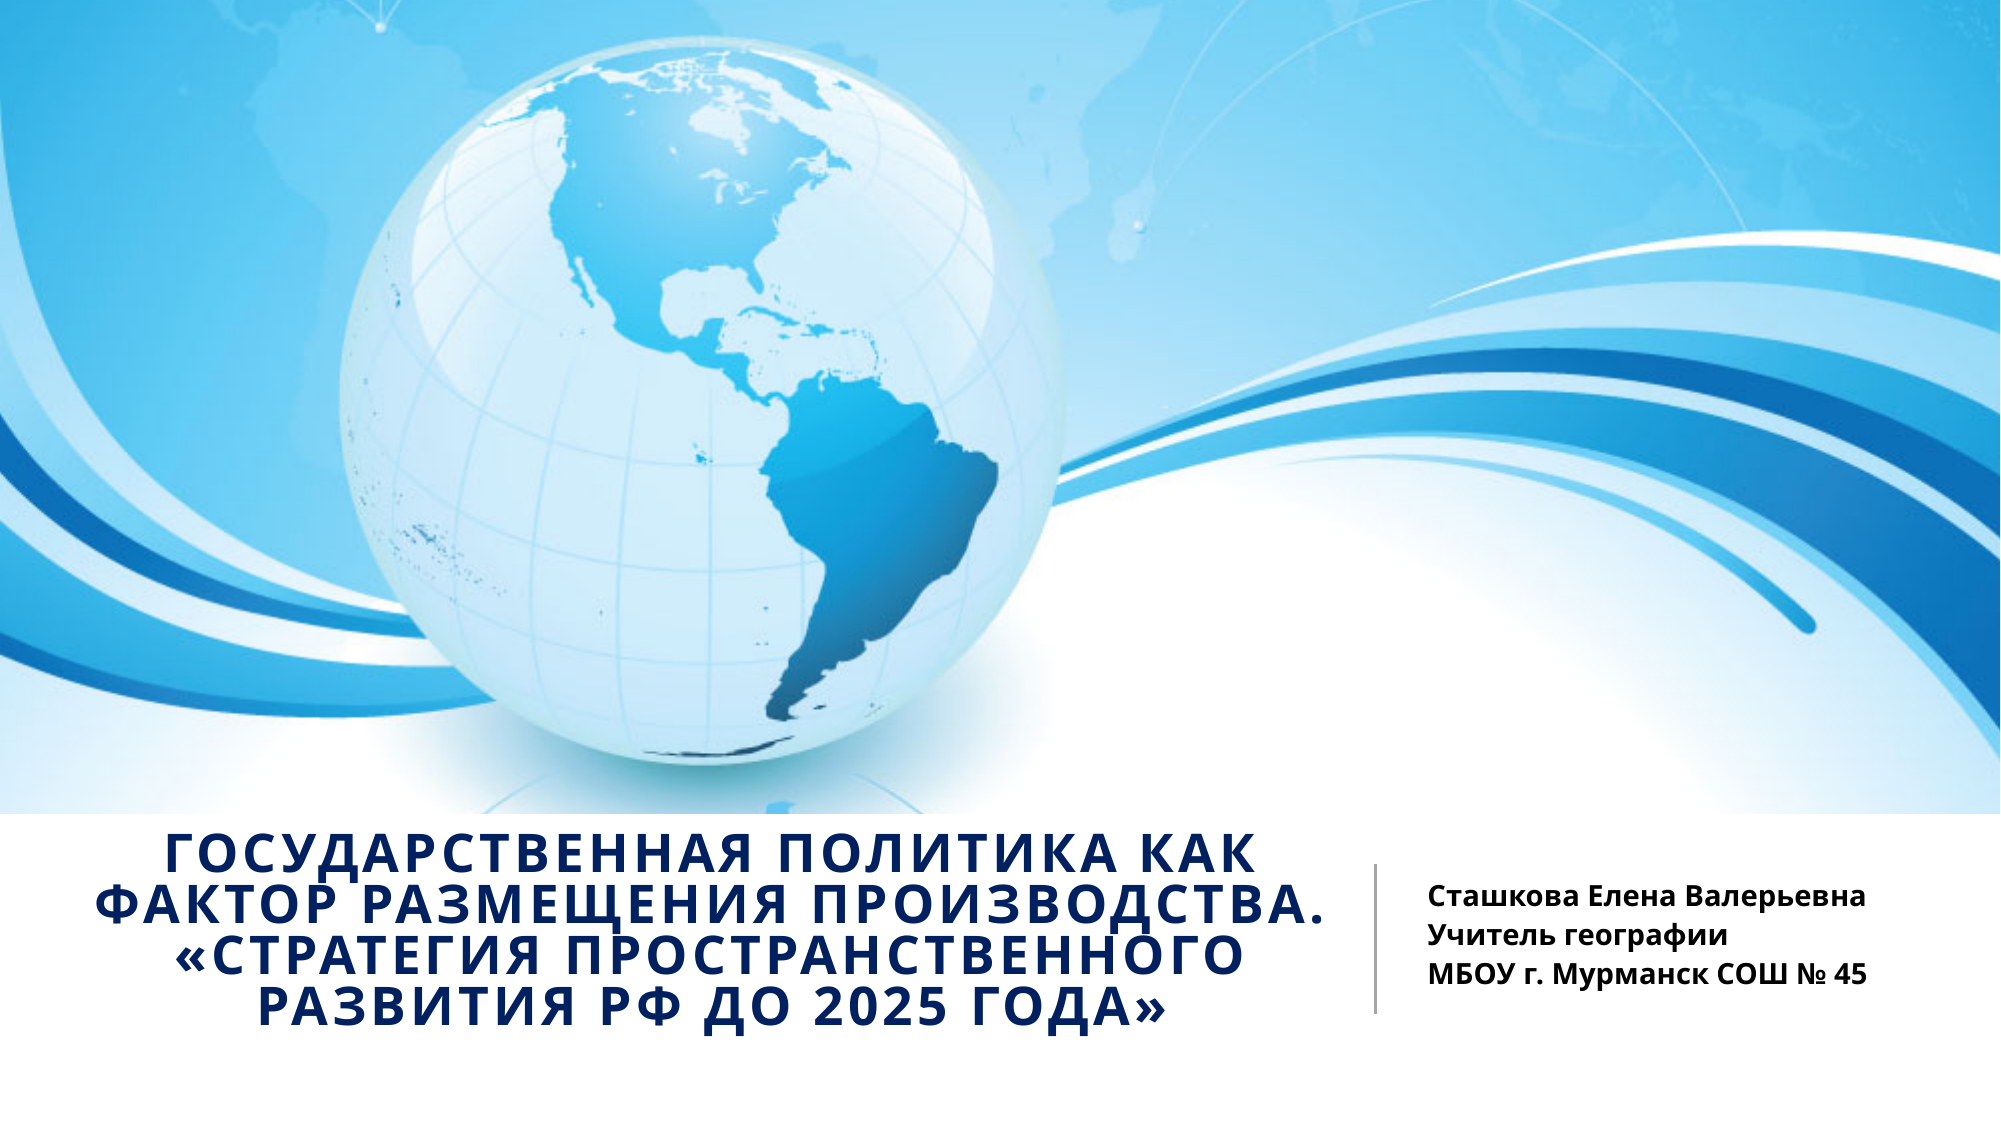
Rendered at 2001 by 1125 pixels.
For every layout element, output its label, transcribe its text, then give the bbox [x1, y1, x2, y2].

title Государственная политика как фактор размещения производства. «Стратегия пространственного развития РФ до 2025 года» [75, 813, 1350, 1054]
subtitle Сташкова Елена Валерьевна Учитель географии МБОУ г. Мурманск СОШ № 45 [1412, 861, 1938, 1006]
picture [0, 0, 2001, 814]
